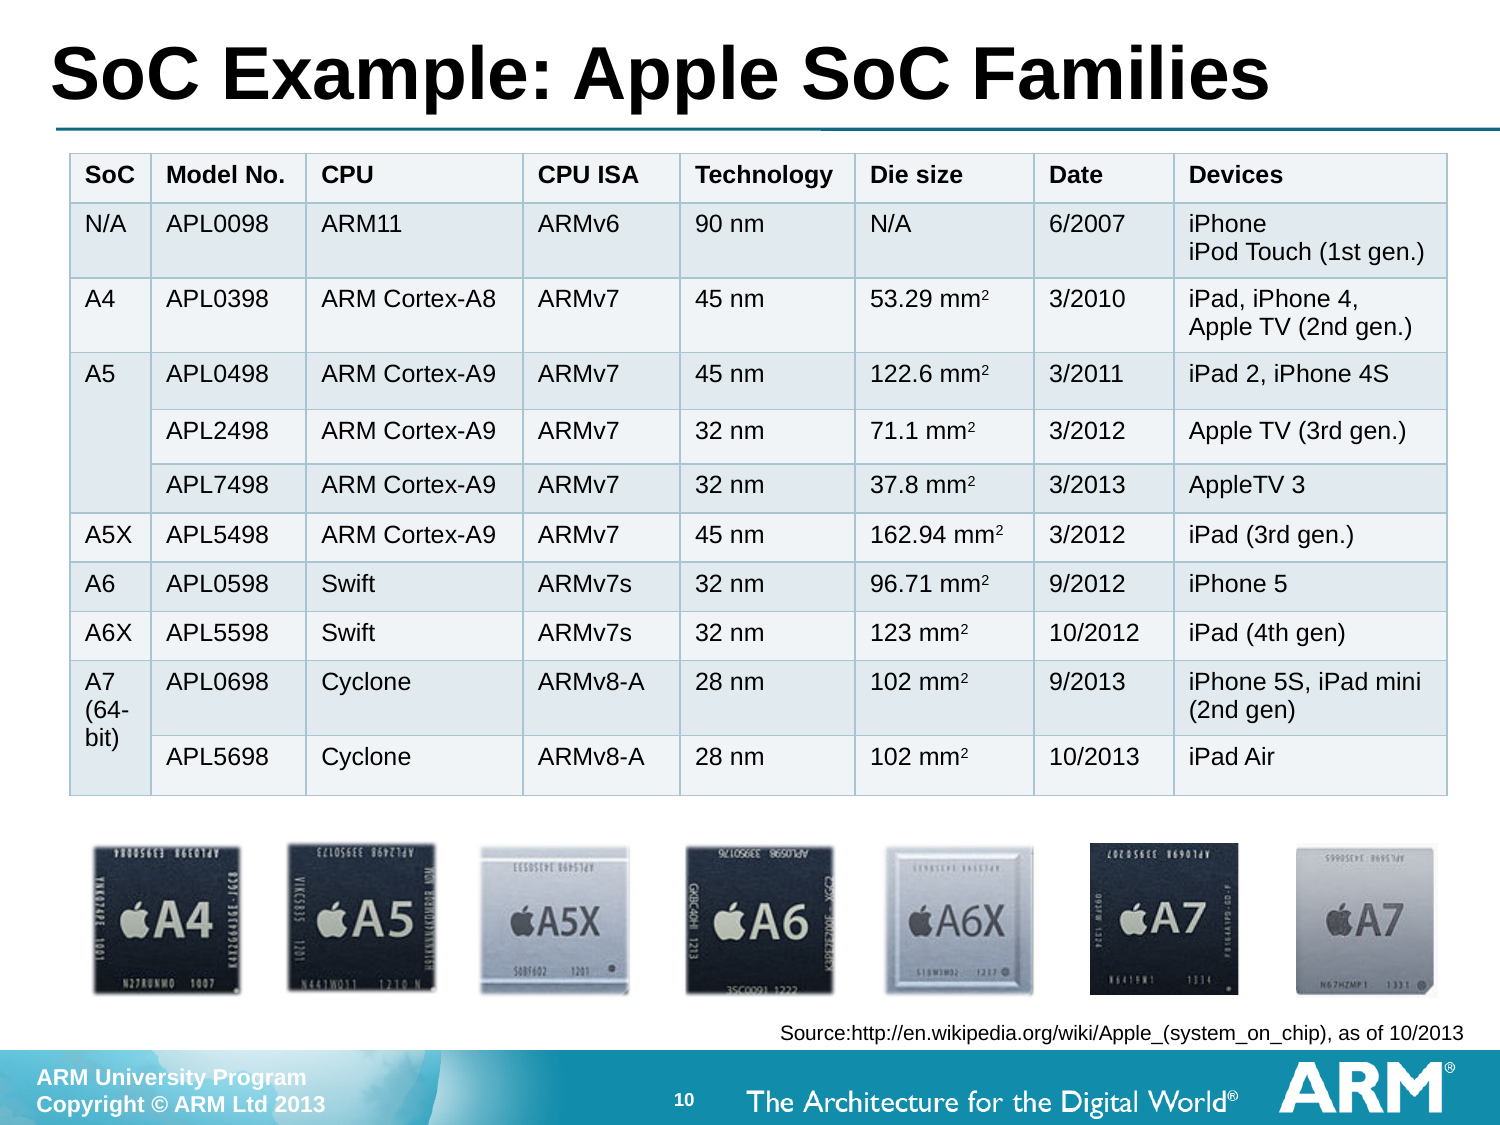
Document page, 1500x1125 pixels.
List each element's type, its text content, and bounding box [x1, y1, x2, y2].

table_header Technology [681, 154, 854, 202]
table_cell ARMv7s [524, 612, 679, 660]
table_cell Swift [307, 563, 522, 611]
table_cell 6/2007 [1035, 204, 1173, 277]
table_cell ARM11 [307, 204, 522, 277]
table_cell 53.29 mm2 [856, 279, 1033, 352]
table_cell A7 (64-bit) [71, 661, 150, 795]
table_cell 3/2012 [1035, 514, 1173, 561]
table_cell Swift [307, 612, 522, 660]
table_cell 32 nm [681, 563, 854, 611]
table_cell 9/2013 [1035, 661, 1173, 735]
table_cell 9/2012 [1035, 563, 1173, 611]
table_cell ARMv7 [524, 410, 679, 463]
table_cell 102 mm2 [856, 661, 1033, 735]
table_header Model No. [152, 154, 305, 202]
table_cell ARM Cortex-A8 [307, 279, 522, 352]
table_cell 102 mm2 [856, 736, 1033, 795]
table_cell 32 nm [681, 612, 854, 660]
table_header Devices [1175, 154, 1446, 202]
table_cell ARM Cortex-A9 [307, 465, 522, 512]
table_cell A6 [71, 563, 150, 611]
table_cell A6X [71, 612, 150, 660]
table_cell iPad (3rd gen.) [1175, 514, 1446, 561]
table_cell N/A [856, 204, 1033, 277]
table_cell APL0398 [152, 279, 305, 352]
title SoC Example: Apple SoC Families [35, 1, 1476, 139]
table_cell 3/2010 [1035, 279, 1173, 352]
table_cell 28 nm [681, 736, 854, 795]
table_cell Cyclone [307, 661, 522, 735]
table_header CPU ISA [524, 154, 679, 202]
table_cell 28 nm [681, 661, 854, 735]
table_cell 45 nm [681, 514, 854, 561]
table_cell APL0098 [152, 204, 305, 277]
table_cell APL5498 [152, 514, 305, 561]
table_cell N/A [71, 204, 150, 277]
table_cell iPhone 5 [1175, 563, 1446, 611]
table_cell 10/2013 [1035, 736, 1173, 795]
table_cell iPad (4th gen) [1175, 612, 1446, 660]
table_cell iPad 2, iPhone 4S [1175, 353, 1446, 409]
table_cell APL5698 [152, 736, 305, 795]
table_cell ARM Cortex-A9 [307, 410, 522, 463]
table_cell 90 nm [681, 204, 854, 277]
table_cell 37.8 mm2 [856, 465, 1033, 512]
table_cell iPhone 5S, iPad mini (2nd gen) [1175, 661, 1446, 735]
table_cell ARMv8-A [524, 661, 679, 735]
table_cell APL2498 [152, 410, 305, 463]
table_cell ARMv7s [524, 563, 679, 611]
table_cell 45 nm [681, 279, 854, 352]
table_header SoC [71, 154, 150, 202]
table_cell ARM Cortex-A9 [307, 353, 522, 409]
table_cell iPad, iPhone 4, Apple TV (2nd gen.) [1175, 279, 1446, 352]
table_cell iPad Air [1175, 736, 1446, 795]
table_cell 71.1 mm2 [856, 410, 1033, 463]
table_cell ARM Cortex-A9 [307, 514, 522, 561]
table_cell ARMv7 [524, 465, 679, 512]
table_cell AppleTV 3 [1175, 465, 1446, 512]
table_cell iPhone iPod Touch (1st gen.) [1175, 204, 1446, 277]
table_cell APL0498 [152, 353, 305, 409]
table_cell Cyclone [307, 736, 522, 795]
table_cell 32 nm [681, 465, 854, 512]
table_cell APL7498 [152, 465, 305, 512]
table_cell 45 nm [681, 353, 854, 409]
table_cell A5 [71, 353, 150, 512]
table_cell Apple TV (3rd gen.) [1175, 410, 1446, 463]
table_cell A4 [71, 279, 150, 352]
table_cell ARMv6 [524, 204, 679, 277]
table_cell ARMv7 [524, 279, 679, 352]
table_cell 32 nm [681, 410, 854, 463]
table_cell 3/2013 [1035, 465, 1173, 512]
table_cell 96.71 mm2 [856, 563, 1033, 611]
table_cell APL0698 [152, 661, 305, 735]
table_cell APL0598 [152, 563, 305, 611]
table_cell A5X [71, 514, 150, 561]
table_cell APL5598 [152, 612, 305, 660]
table_cell 3/2012 [1035, 410, 1173, 463]
table_cell 123 mm2 [856, 612, 1033, 660]
table_header Date [1035, 154, 1173, 202]
table_cell 10/2012 [1035, 612, 1173, 660]
picture [0, 780, 1500, 1125]
table_cell ARMv7 [524, 353, 679, 409]
table_header Die size [856, 154, 1033, 202]
text_box Source:http://en.wikipedia.org/wiki/Apple_(system_on_chip), as of 10/2013 [631, 1011, 1479, 1052]
table_cell 162.94 mm2 [856, 514, 1033, 561]
table_cell ARMv8-A [524, 736, 679, 795]
table_header CPU [307, 154, 522, 202]
table_cell 122.6 mm2 [856, 353, 1033, 409]
table_cell ARMv7 [524, 514, 679, 561]
table_cell 3/2011 [1035, 353, 1173, 409]
